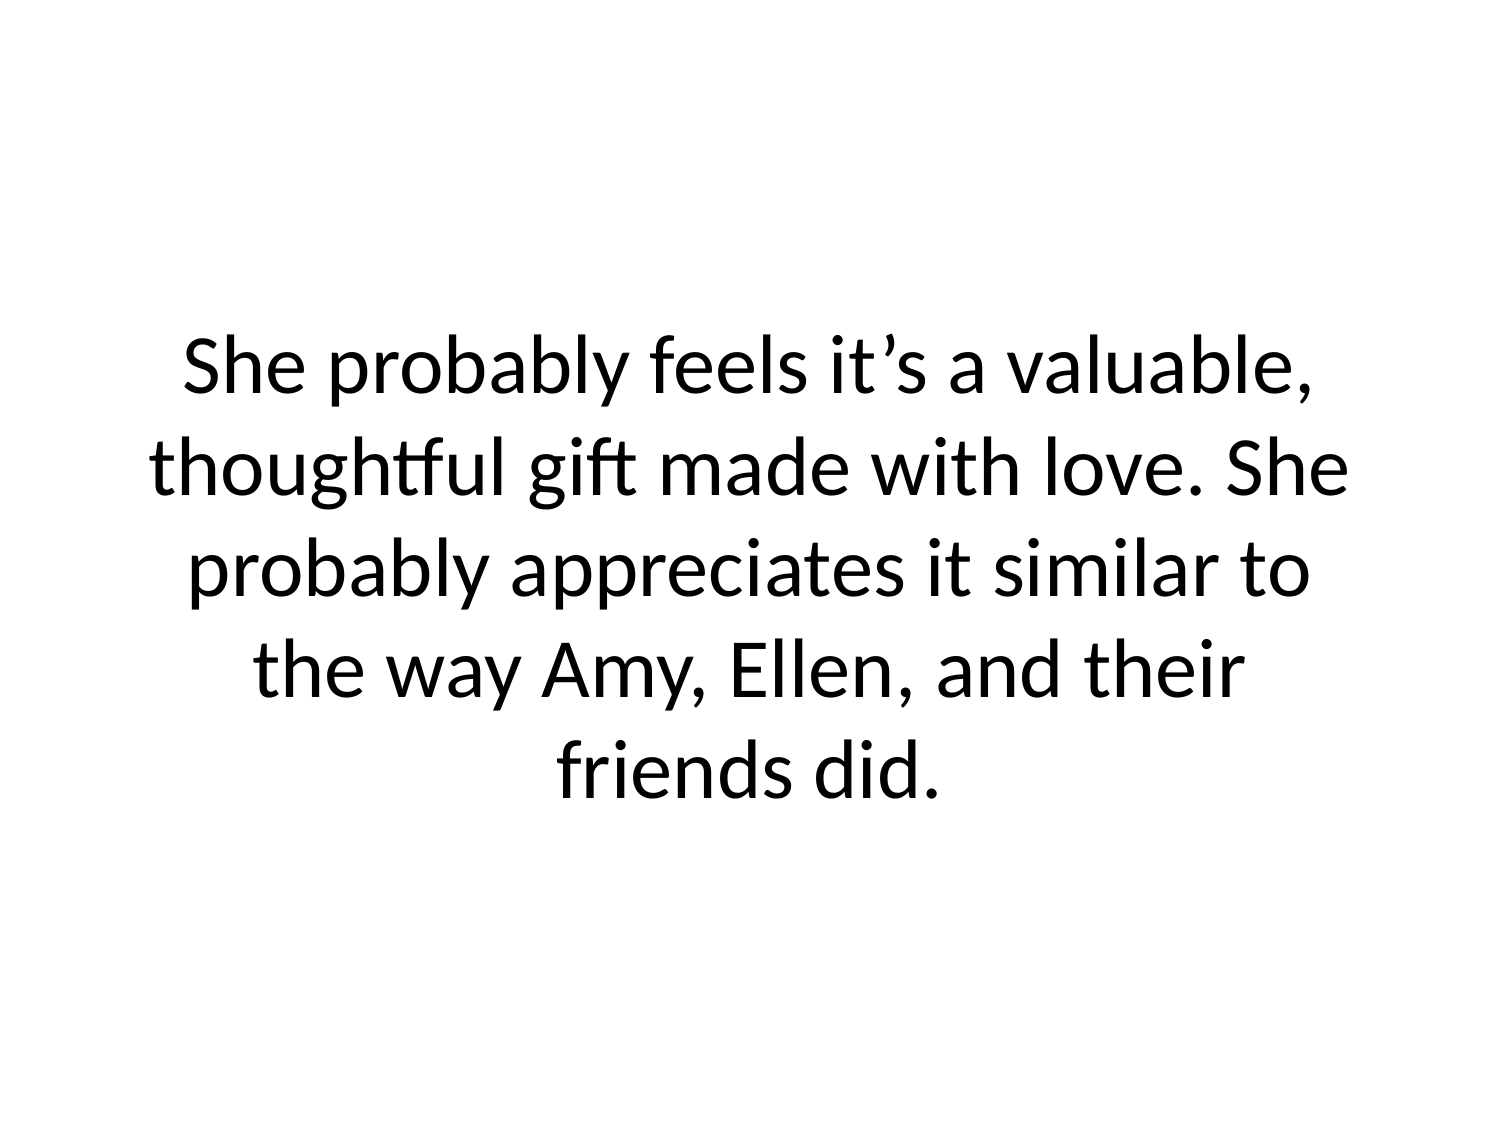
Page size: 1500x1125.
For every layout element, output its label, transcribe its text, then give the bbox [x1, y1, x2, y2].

title She probably feels it’s a valuable, thoughtful gift made with love. She probably appreciates it similar to the way Amy, Ellen, and their friends did. [112, 299, 1388, 825]
